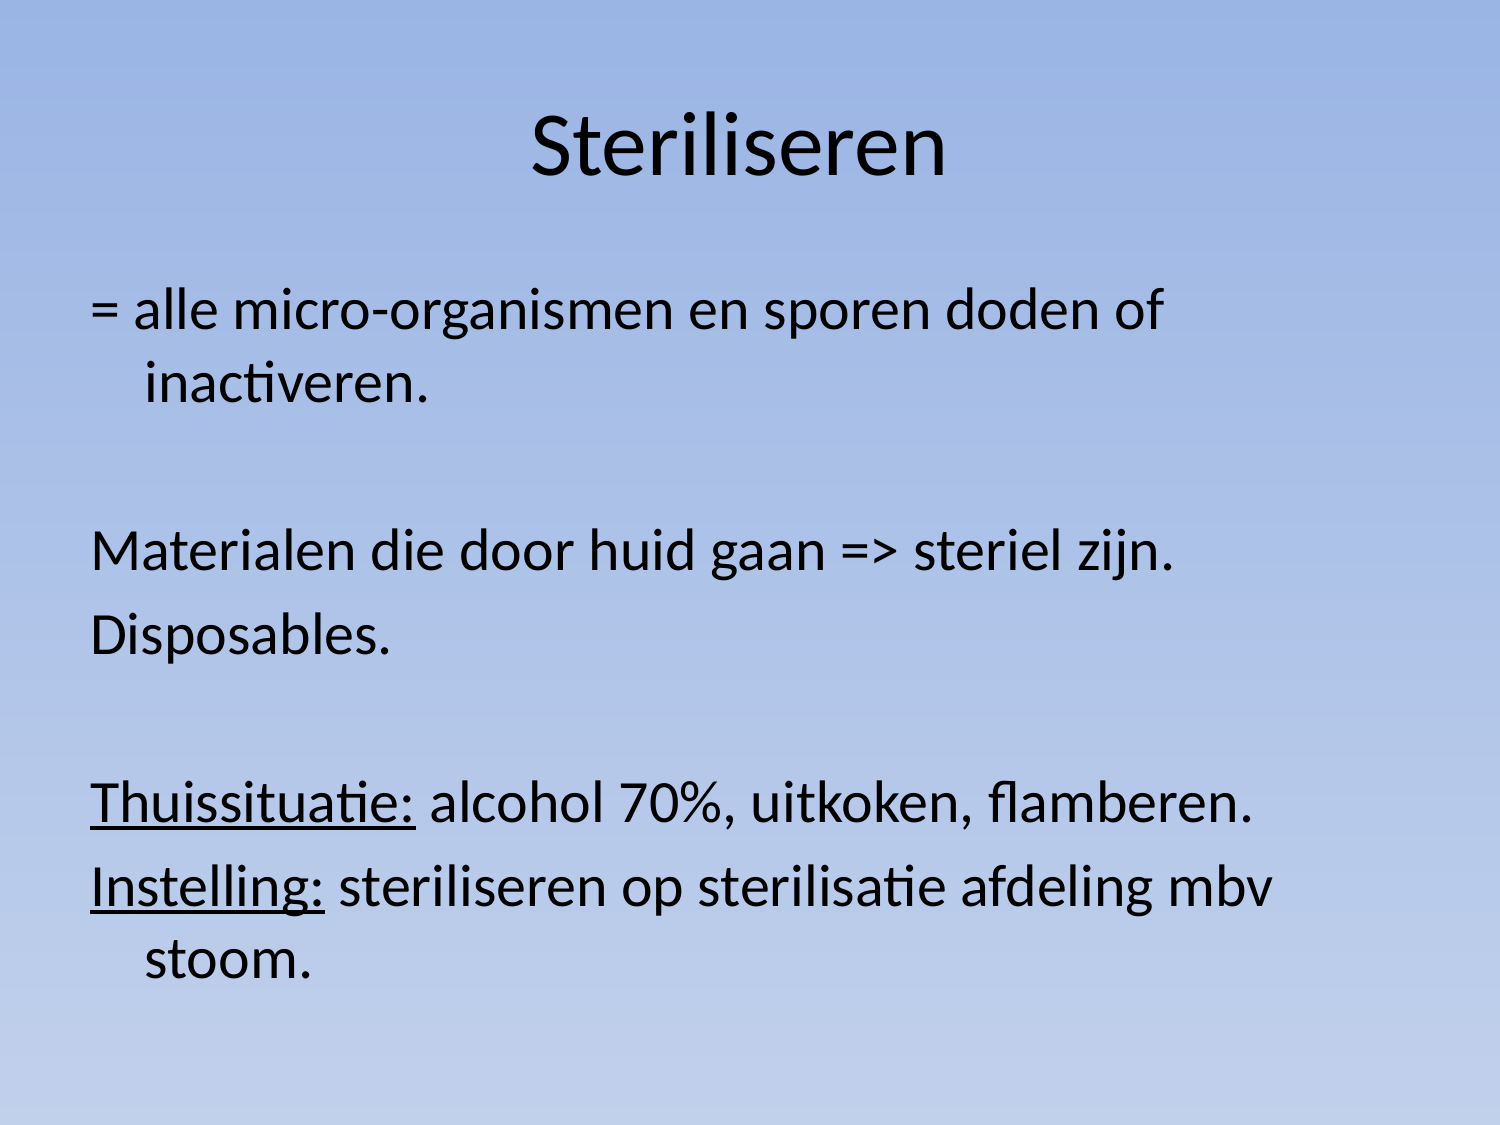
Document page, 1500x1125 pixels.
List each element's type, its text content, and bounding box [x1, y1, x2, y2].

title Steriliseren [75, 45, 1425, 233]
list = alle micro-organismen en sporen doden of inactiveren. Materialen die door huid gaan => steriel zijn. Disposables. Thuissituatie: alcohol 70%, uitkoken, flamberen. Instelling: steriliseren op sterilisatie afdeling mbv stoom. [75, 262, 1425, 1005]
